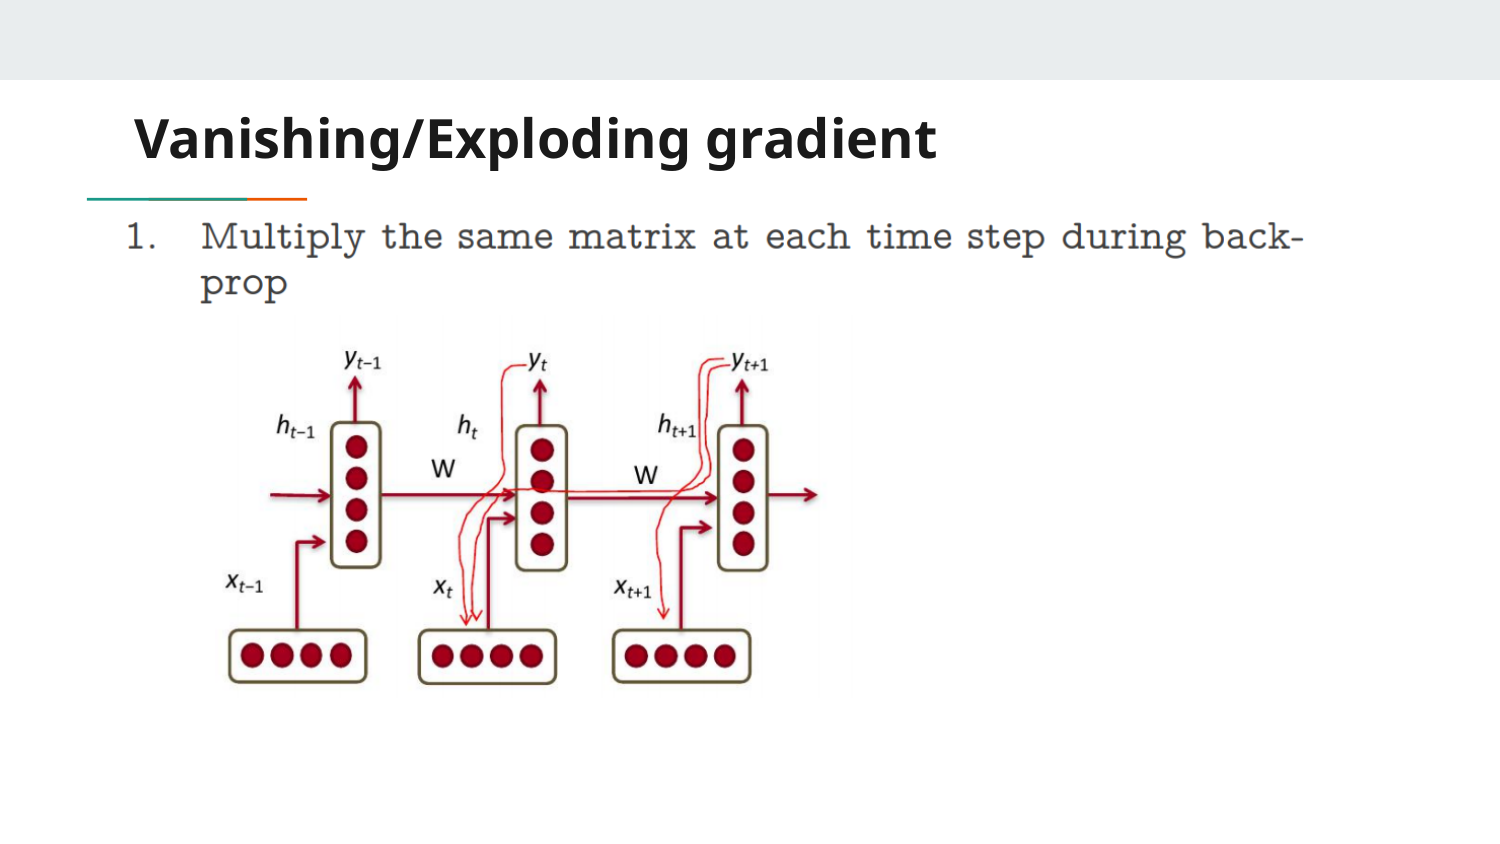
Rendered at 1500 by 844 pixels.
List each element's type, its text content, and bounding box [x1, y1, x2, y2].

picture [119, 208, 1380, 825]
title Vanishing/Exploding gradient [119, 89, 1381, 178]
